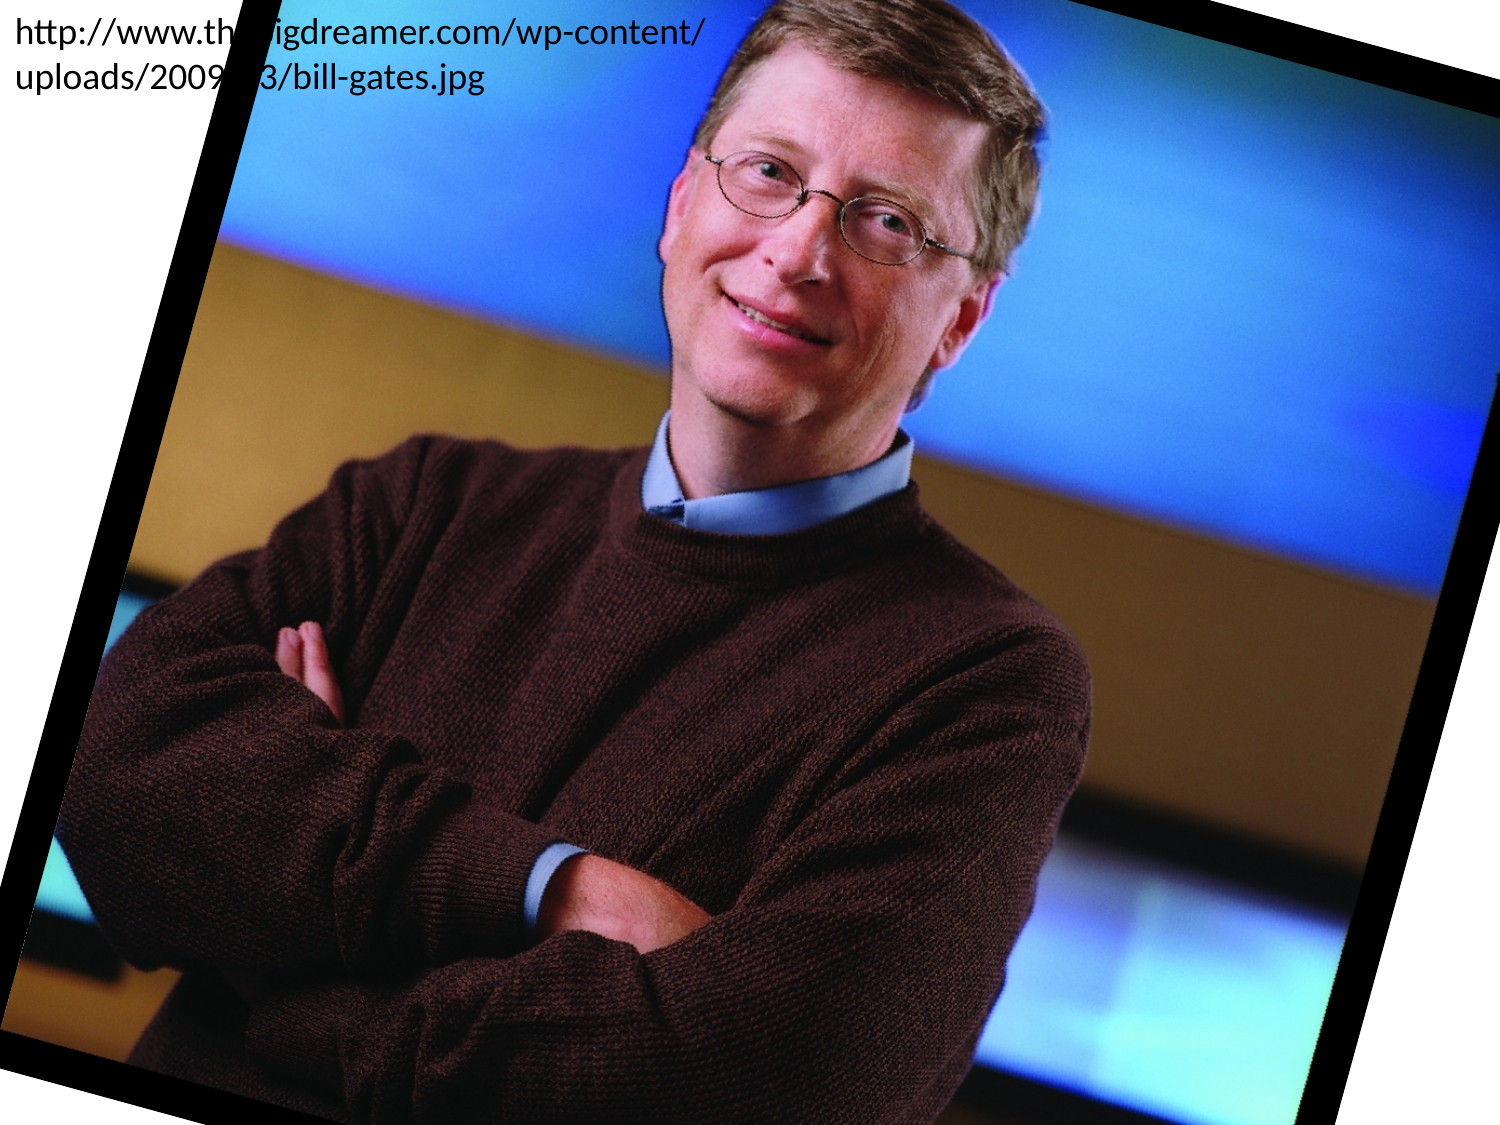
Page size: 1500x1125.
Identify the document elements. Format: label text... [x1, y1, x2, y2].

text_box http://www.thebigdreamer.com/wp-content/uploads/2009/03/bill-gates.jpg [0, 0, 140, 105]
picture [3, 0, 1500, 1125]
